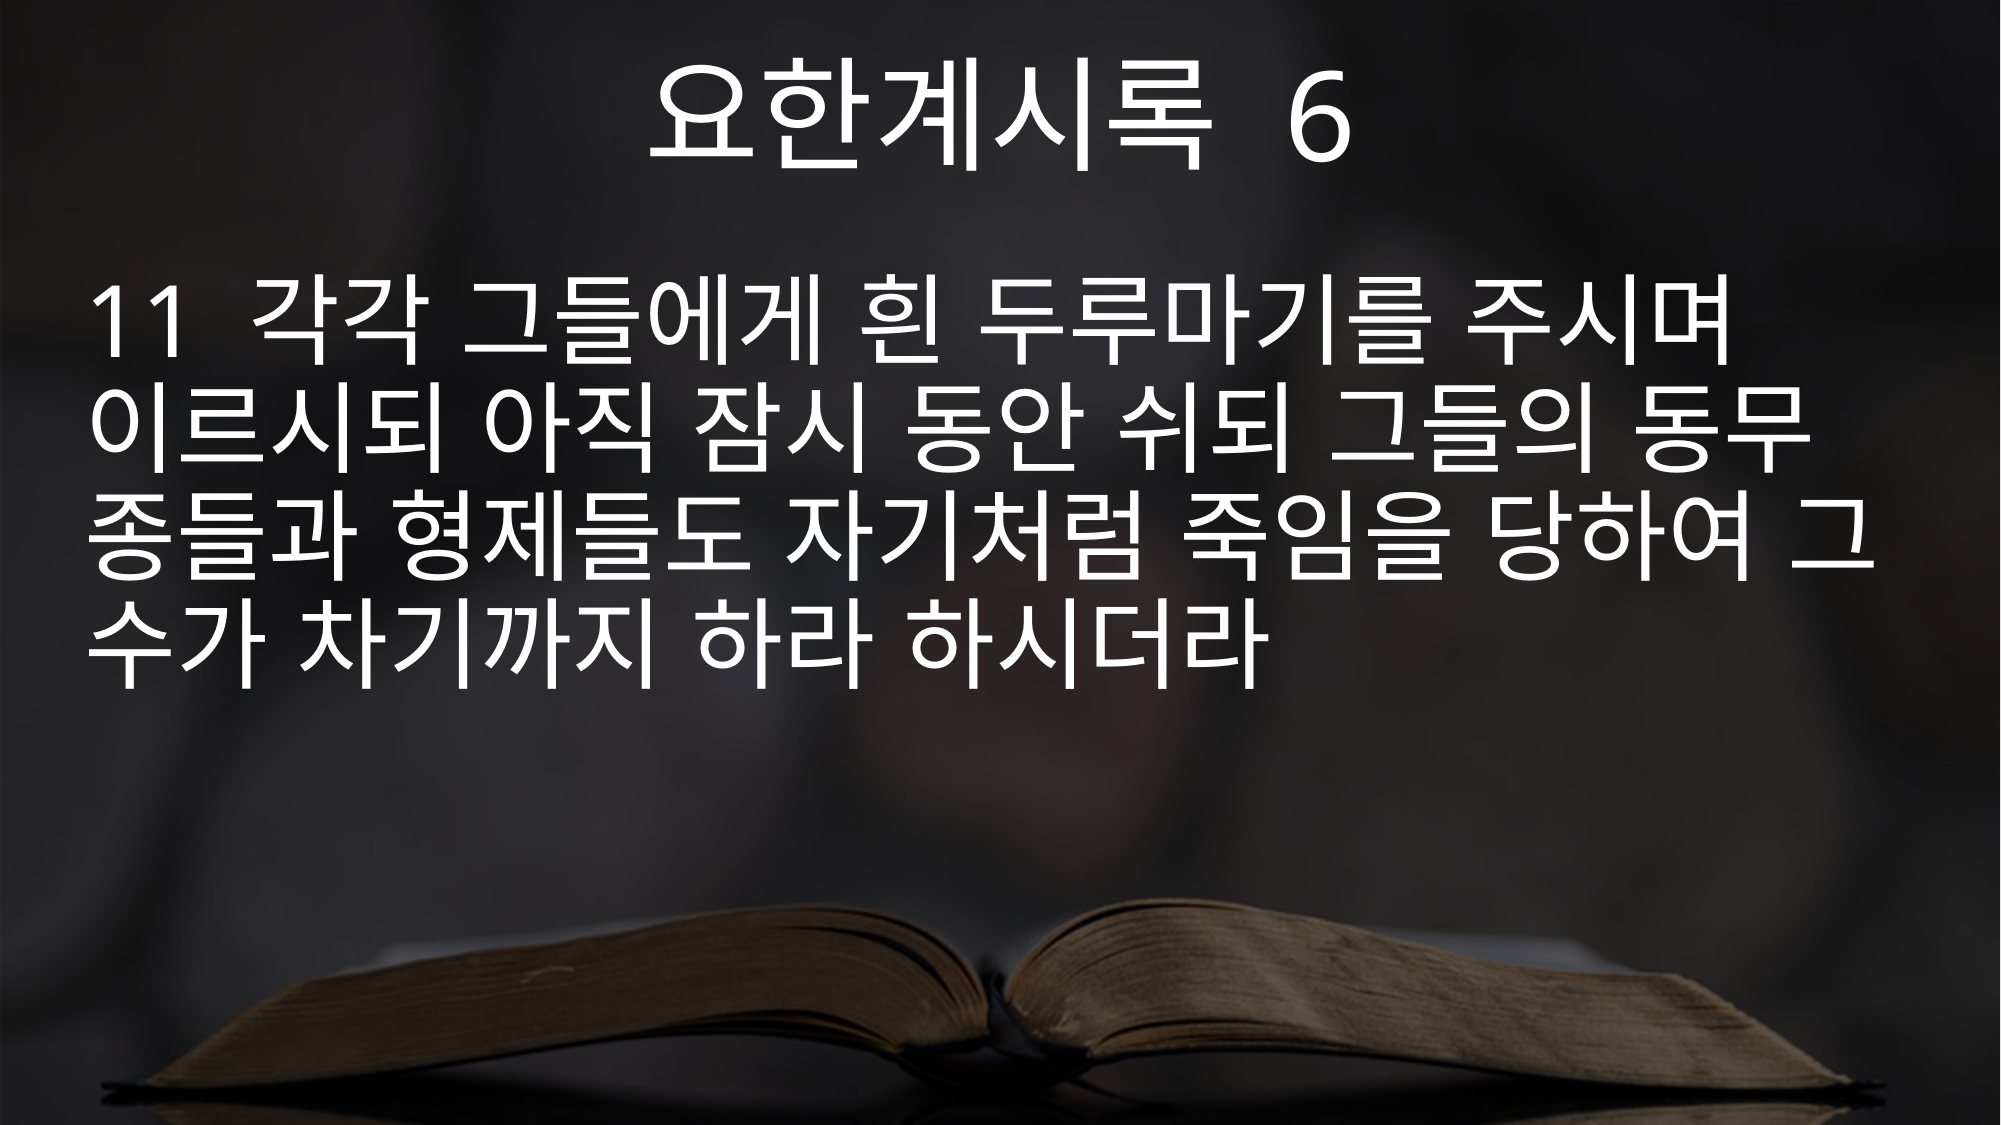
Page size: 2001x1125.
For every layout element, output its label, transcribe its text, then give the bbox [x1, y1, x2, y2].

footer 요한계시록 6 [0, 32, 2000, 192]
picture [0, 0, 2001, 1125]
list 11 각각 그들에게 흰 두루마기를 주시며 이르시되 아직 잠시 동안 쉬되 그들의 동무 종들과 형제들도 자기처럼 죽임을 당하여 그 수가 차기까지 하라 하시더라 [69, 263, 1953, 423]
